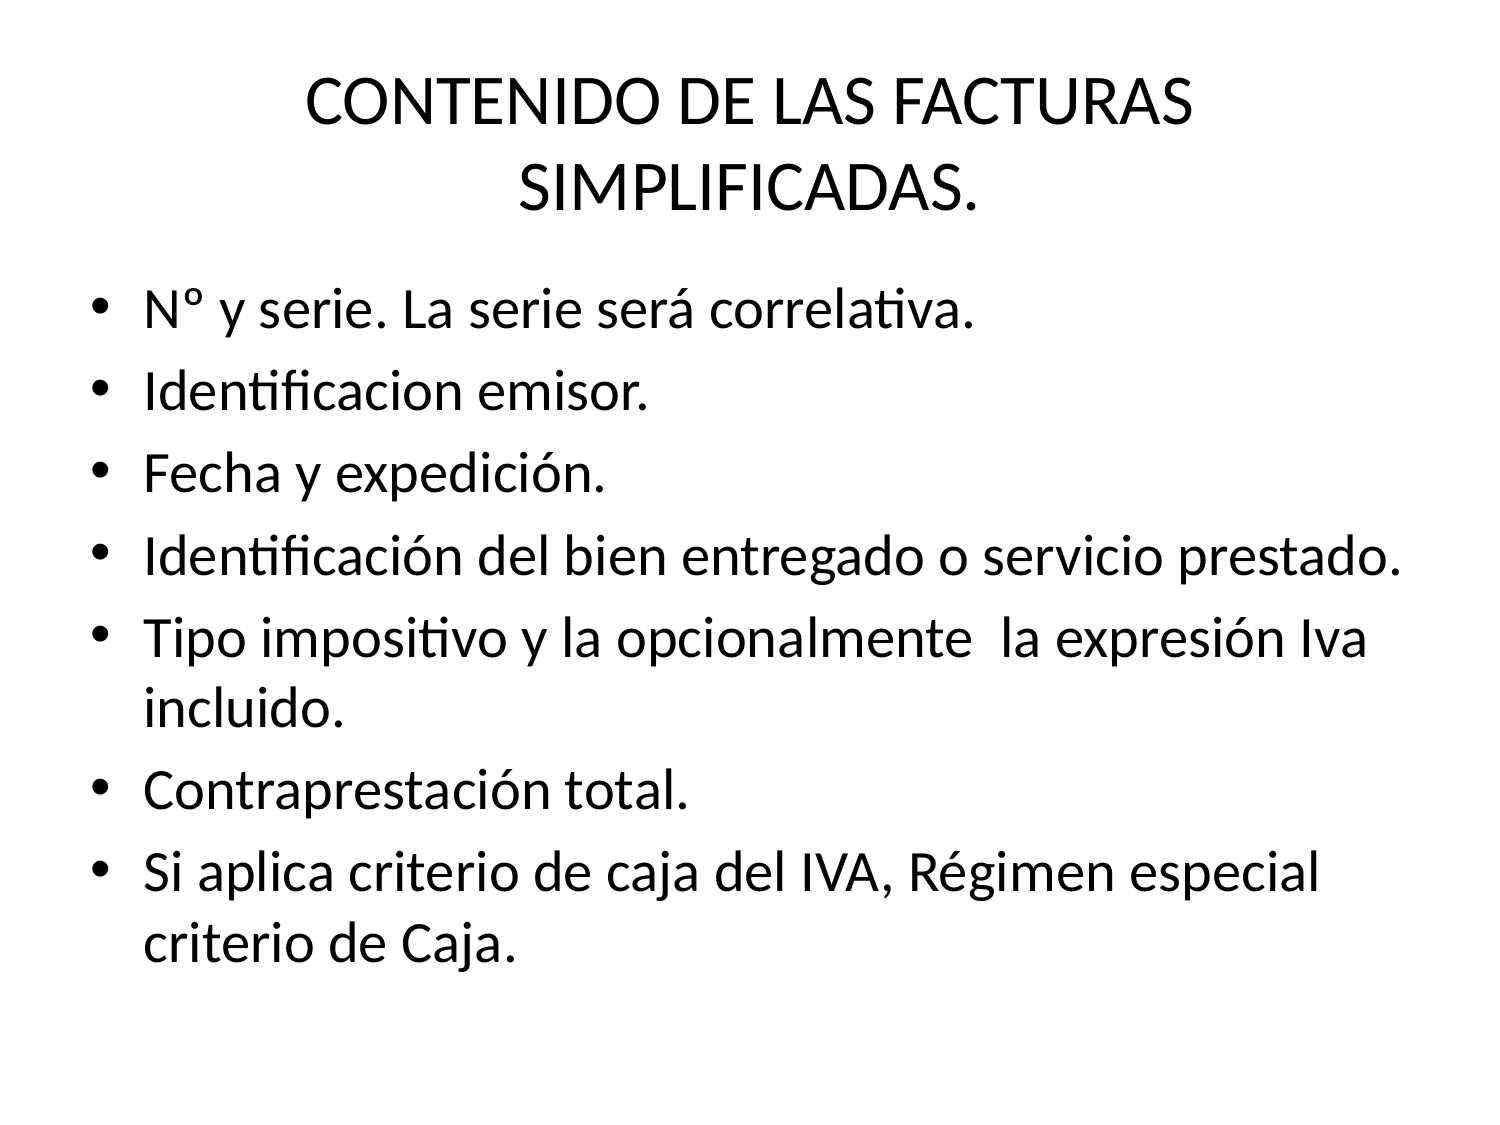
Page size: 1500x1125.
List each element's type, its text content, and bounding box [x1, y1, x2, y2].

list Nº y serie. La serie será correlativa. Identificacion emisor. Fecha y expedición. Identificación del bien entregado o servicio prestado. Tipo impositivo y la opcionalmente la expresión Iva incluido. Contraprestación total. Si aplica criterio de caja del IVA, Régimen especial criterio de Caja. [75, 262, 1425, 1005]
title CONTENIDO DE LAS FACTURAS SIMPLIFICADAS. [75, 45, 1425, 233]
